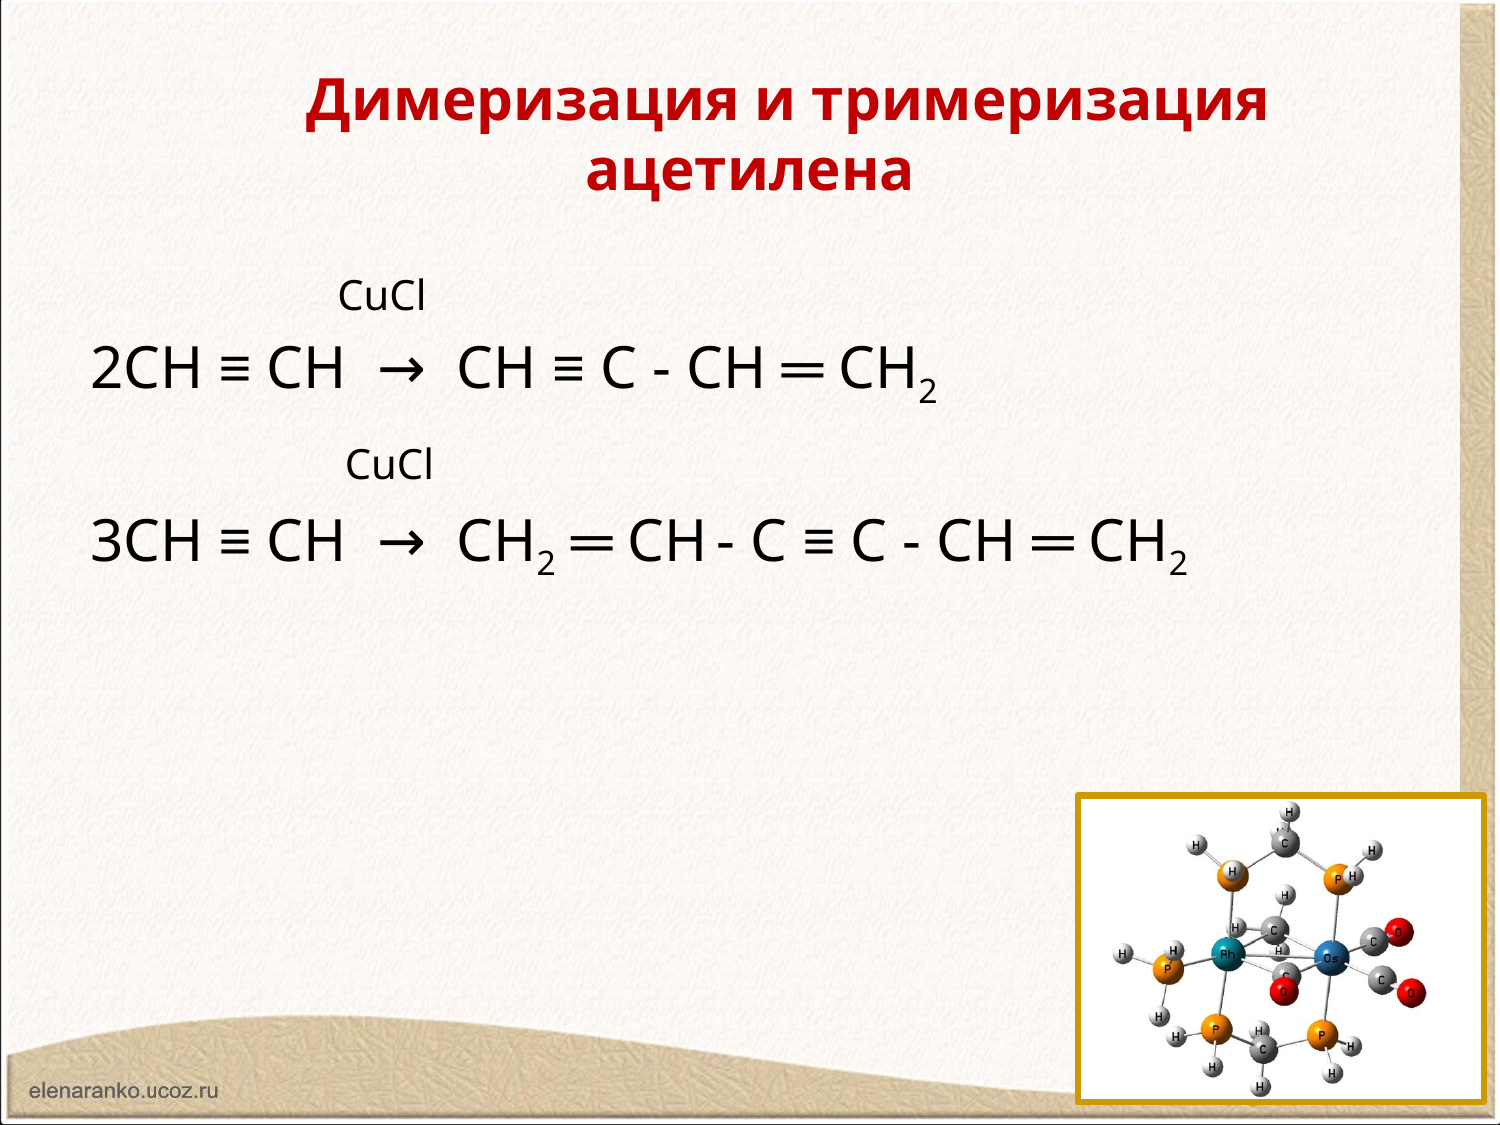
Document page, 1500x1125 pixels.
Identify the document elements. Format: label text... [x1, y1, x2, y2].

picture [0, 0, 1500, 1125]
list Димеризация и тримеризация ацетилена CuCl 2CH ≡ СН → CH ≡ С - CH ═ CH2 CuCl 3CH ≡ СН → CH2 ═ CH - C ≡ С - CH ═ CH2 [75, 54, 1425, 1005]
